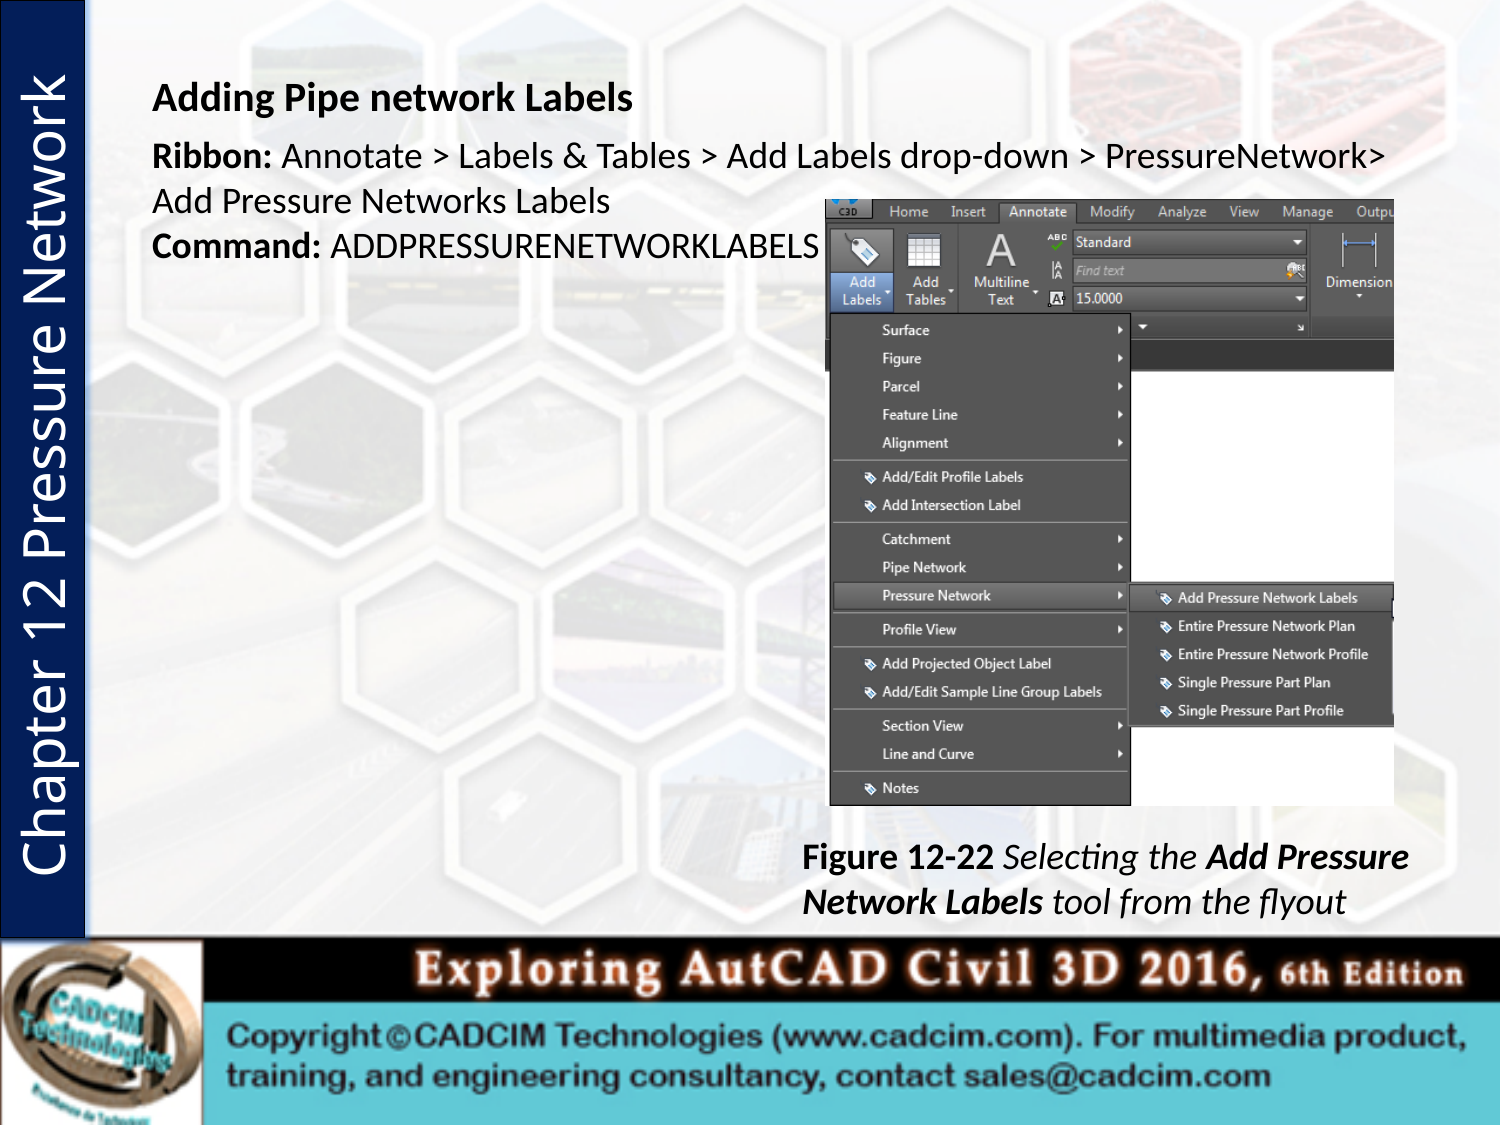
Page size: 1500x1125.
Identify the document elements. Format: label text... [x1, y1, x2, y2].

text_box Ribbon: Annotate > Labels & Tables > Add Labels drop-down > PressureNetwork> Add Pressure Networks Labels Command: ADDPRESSURENETWORKLABELS [137, 123, 1413, 274]
picture [0, 0, 1500, 1125]
text_box Figure 12-22 Selecting the Add Pressure Network Labels tool from the flyout [787, 824, 1500, 930]
text_box Adding Pipe network Labels [137, 62, 888, 123]
text_box Chapter 12 Pressure Network [0, 0, 85, 938]
